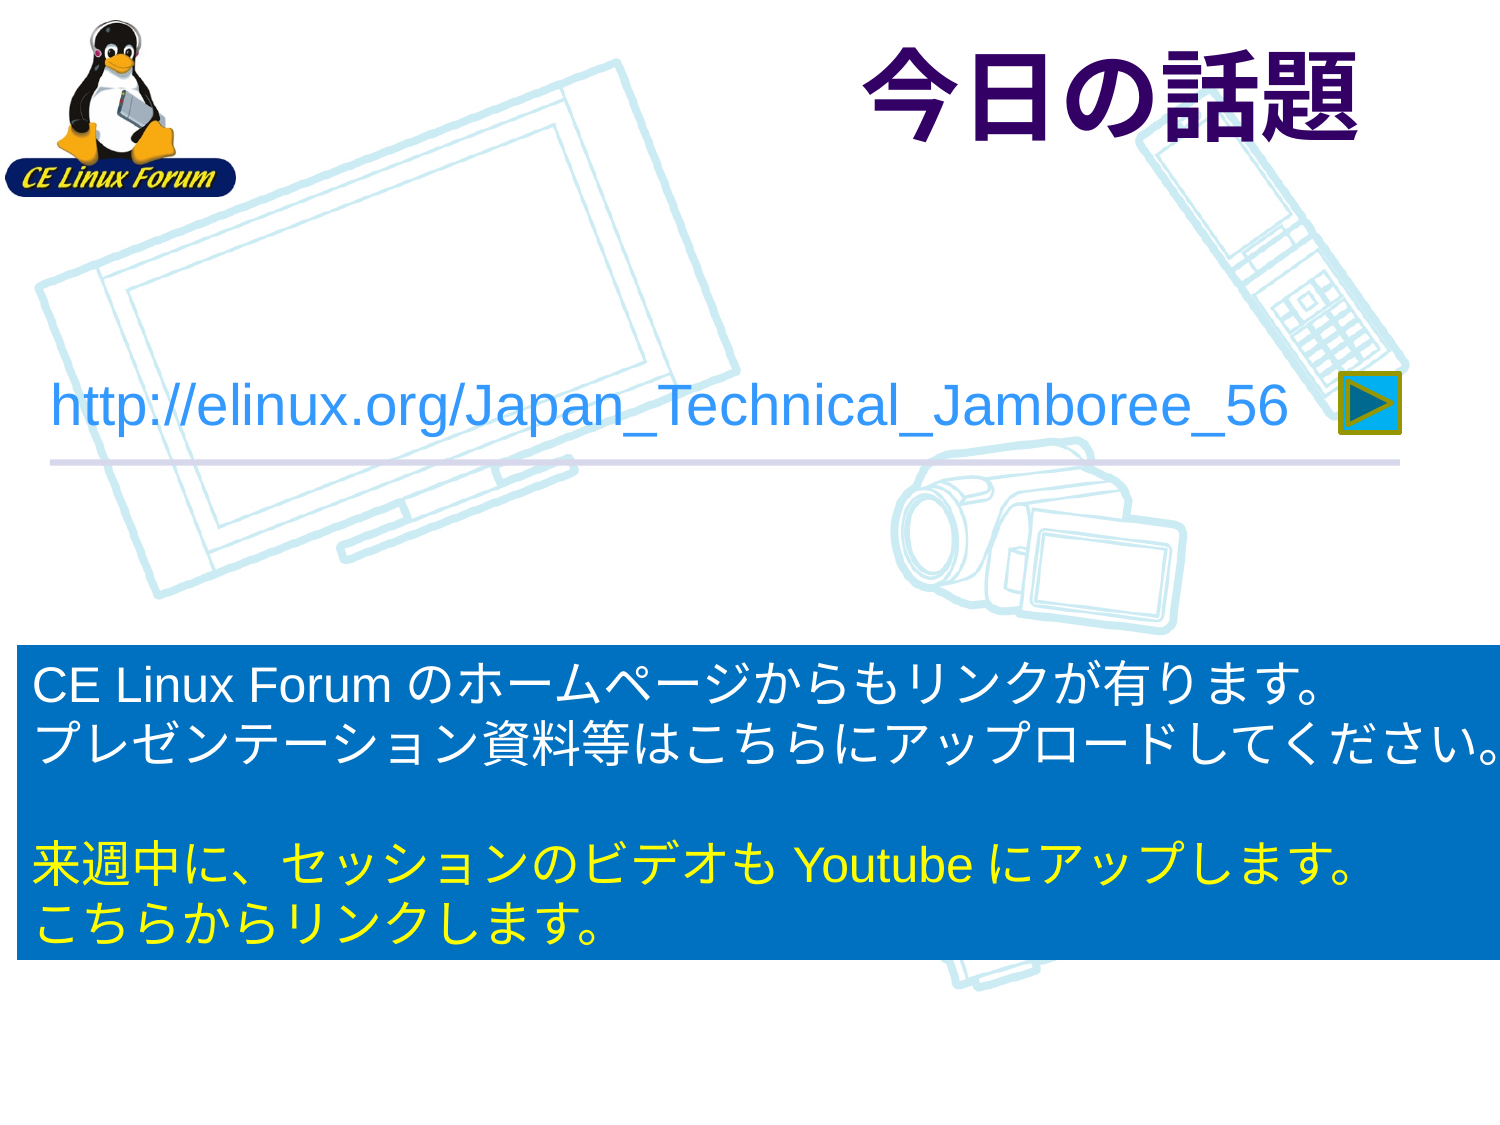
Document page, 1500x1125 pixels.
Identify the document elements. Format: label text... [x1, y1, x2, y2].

text_box http://elinux.org/Japan_Technical_Jamboree_56 [35, 360, 1307, 445]
picture [0, 0, 1500, 1063]
text_box [1338, 371, 1402, 435]
text_box CE Linux Forumのホームページからもリンクが有ります。 プレゼンテーション資料等はこちらにアップロードしてください。 来週中に、セッションのビデオもYoutubeにアップします。 こちらからリンクします。 [17, 645, 1500, 960]
title 今日の話題 [100, 30, 1376, 162]
